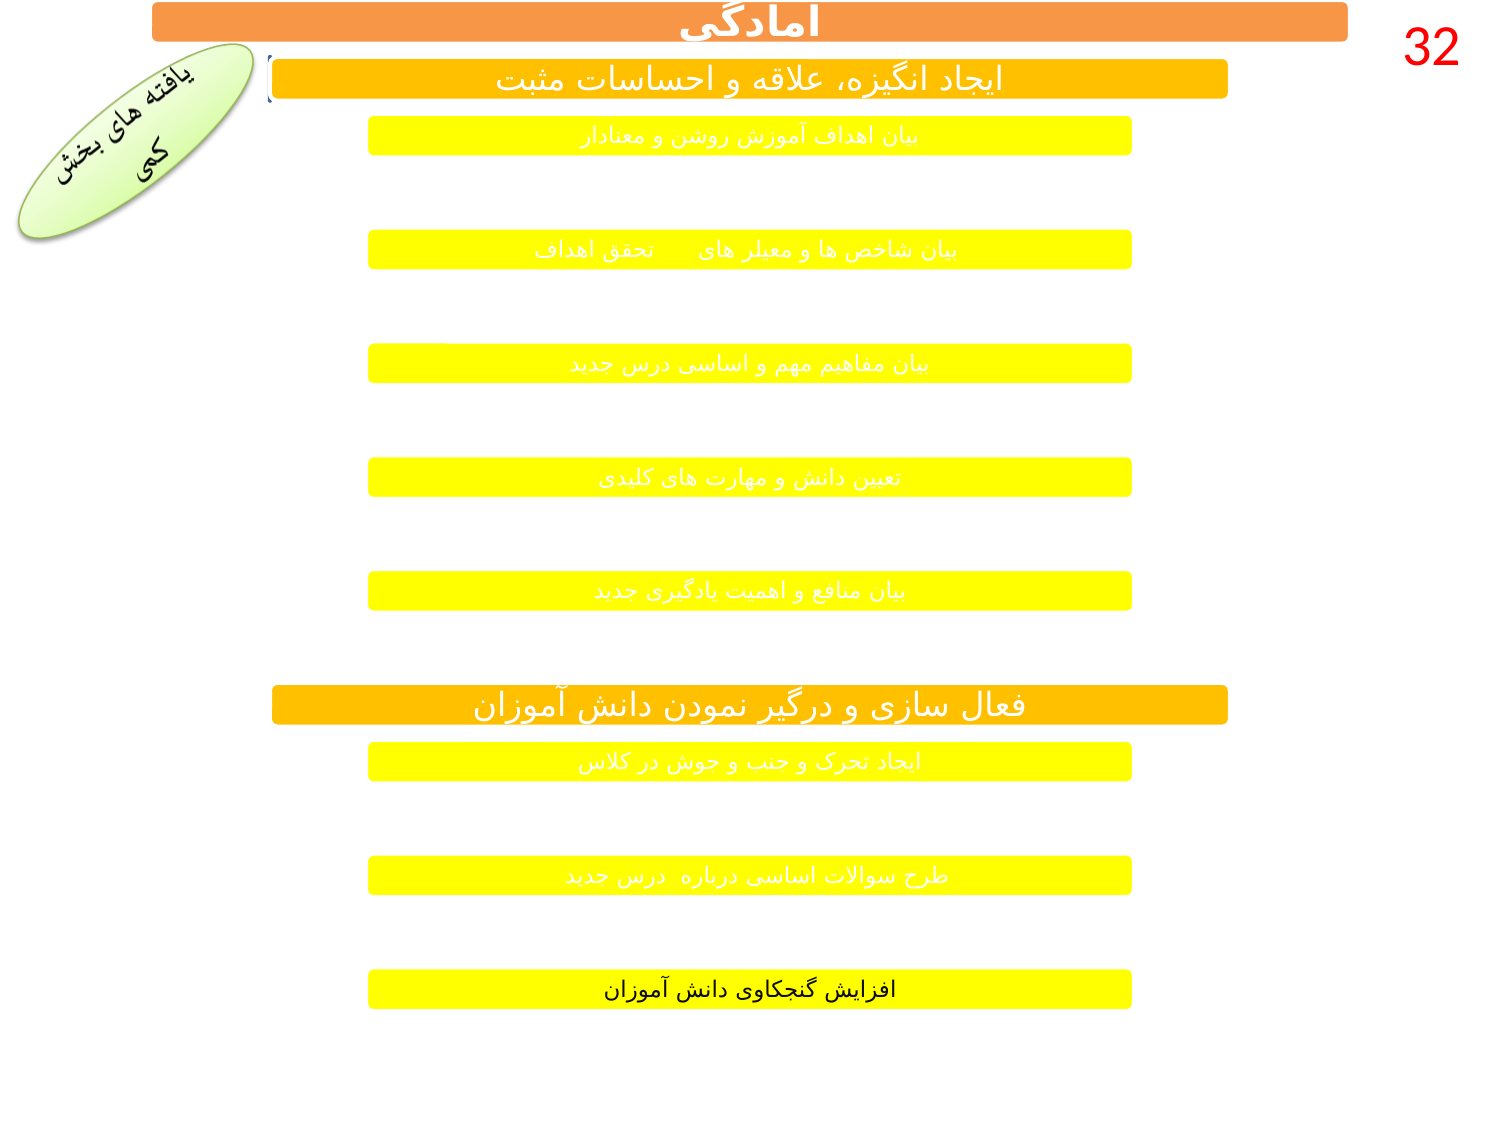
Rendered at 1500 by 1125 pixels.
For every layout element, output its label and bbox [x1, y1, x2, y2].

picture [0, 24, 262, 250]
list [0, 0, 1500, 1125]
